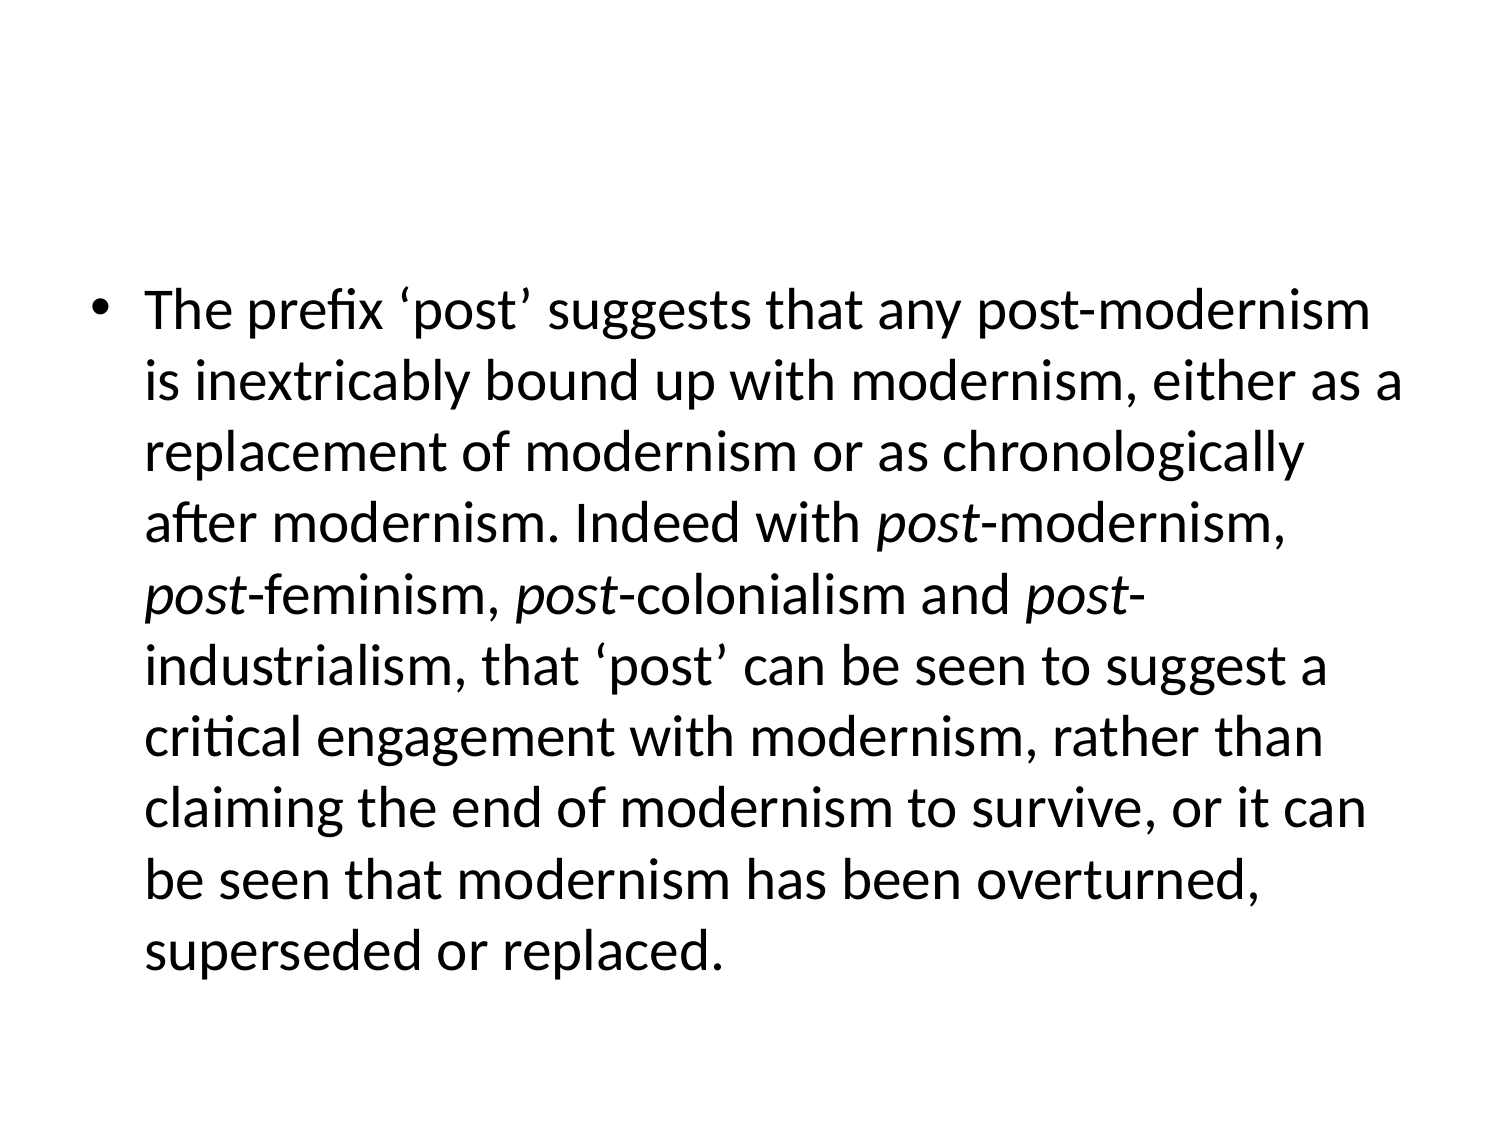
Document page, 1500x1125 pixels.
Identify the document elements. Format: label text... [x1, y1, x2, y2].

list The prefix ‘post’ suggests that any post-modernism is inextricably bound up with modernism, either as a replacement of modernism or as chronologically after modernism. Indeed with post-modernism, post-feminism, post-colonialism and post-industrialism, that ‘post’ can be seen to suggest a critical engagement with modernism, rather than claiming the end of modernism to survive, or it can be seen that modernism has been overturned, superseded or replaced. [75, 262, 1425, 1005]
